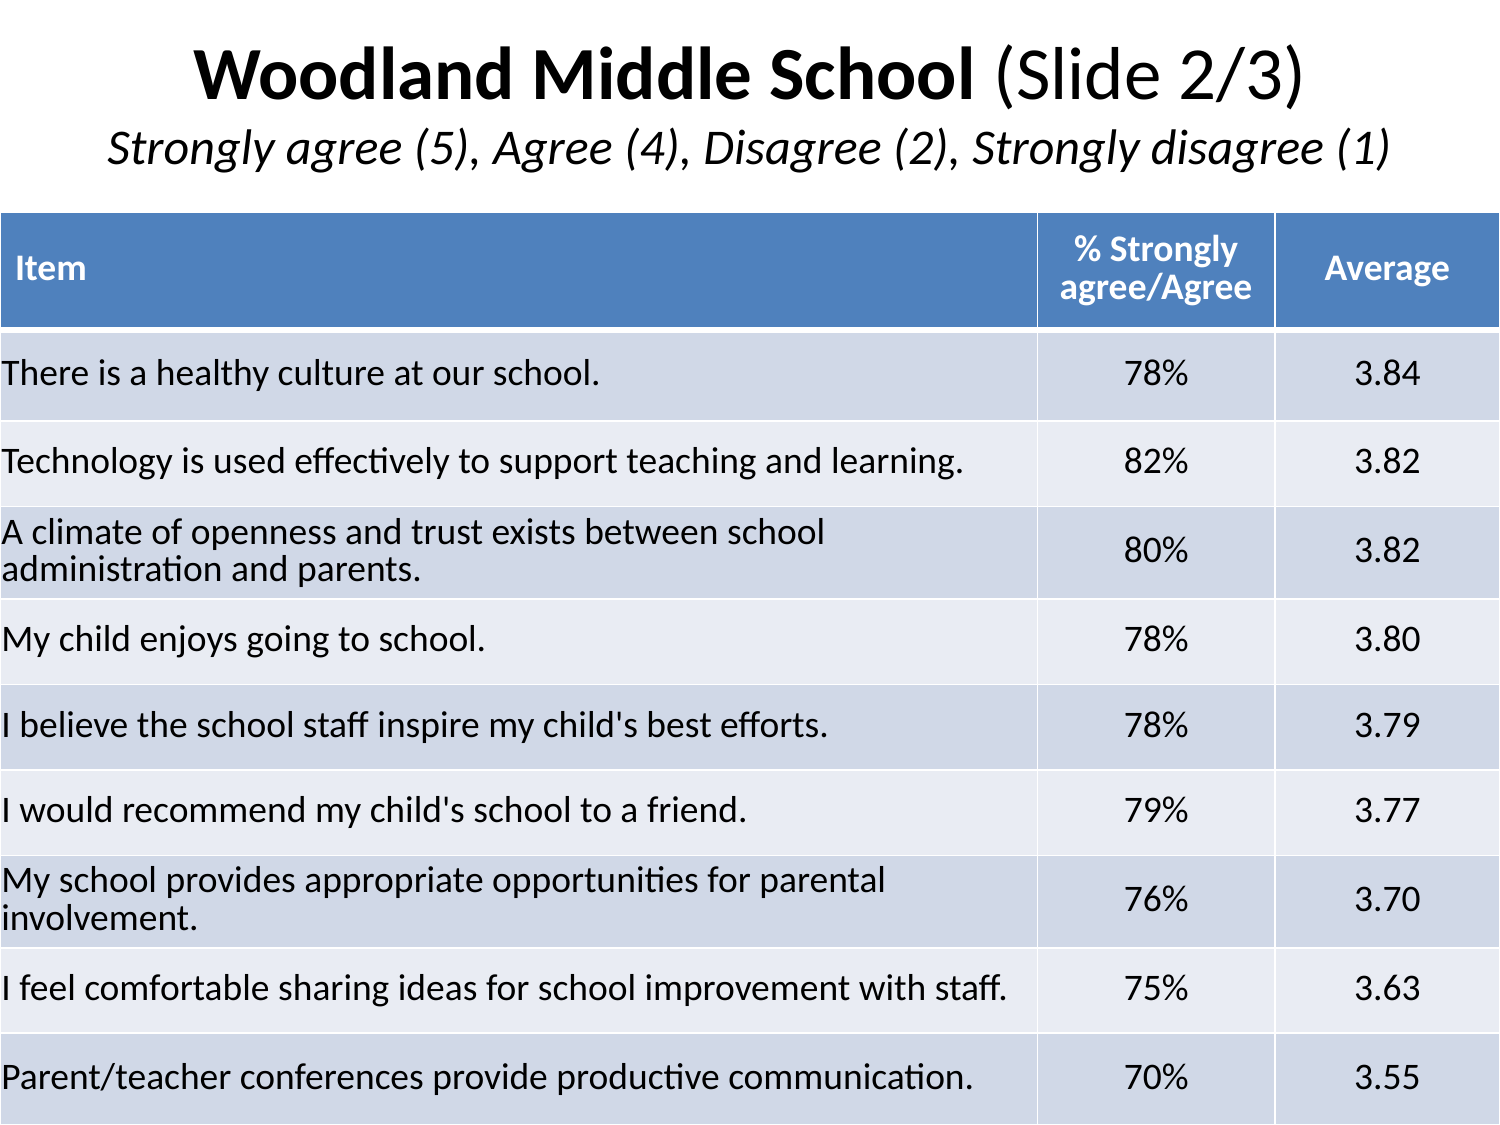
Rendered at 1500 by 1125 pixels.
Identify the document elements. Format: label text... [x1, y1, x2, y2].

title Woodland Middle School (Slide 2/3) Strongly agree (5), Agree (4), Disagree (2), Strongly disagree (1) [0, 0, 1500, 200]
table_cell Parent/teacher conferences provide productive communication. [1, 1034, 1037, 1124]
table_cell 3.82 [1276, 422, 1499, 506]
table_cell 3.63 [1276, 949, 1499, 1032]
table_cell Technology is used effectively to support teaching and learning. [1, 422, 1037, 506]
table_header Average [1276, 213, 1499, 327]
table_cell 3.70 [1276, 856, 1499, 947]
table_cell 70% [1038, 1034, 1274, 1124]
table_cell 78% [1038, 685, 1274, 769]
table_cell 78% [1038, 600, 1274, 684]
table_cell 78% [1038, 333, 1274, 420]
table_cell 3.55 [1276, 1034, 1499, 1124]
table_cell I would recommend my child's school to a friend. [1, 771, 1037, 855]
table_cell There is a healthy culture at our school. [1, 333, 1037, 420]
table_cell 82% [1038, 422, 1274, 506]
table_cell 75% [1038, 949, 1274, 1032]
table_cell 76% [1038, 856, 1274, 947]
table_cell 3.82 [1276, 507, 1499, 598]
table_cell I feel comfortable sharing ideas for school improvement with staff. [1, 949, 1037, 1032]
table_cell 3.77 [1276, 771, 1499, 855]
table_cell I believe the school staff inspire my child's best efforts. [1, 685, 1037, 769]
table_cell 80% [1038, 507, 1274, 598]
table_cell 79% [1038, 771, 1274, 855]
table_header % Strongly agree/Agree [1038, 213, 1274, 327]
table_header Item [1, 213, 1037, 327]
table_cell My school provides appropriate opportunities for parental involvement. [1, 856, 1037, 947]
table_cell A climate of openness and trust exists between school administration and parents. [1, 507, 1037, 598]
table_cell My child enjoys going to school. [1, 600, 1037, 684]
table_cell 3.79 [1276, 685, 1499, 769]
table_cell 3.84 [1276, 333, 1499, 420]
table_cell 3.80 [1276, 600, 1499, 684]
